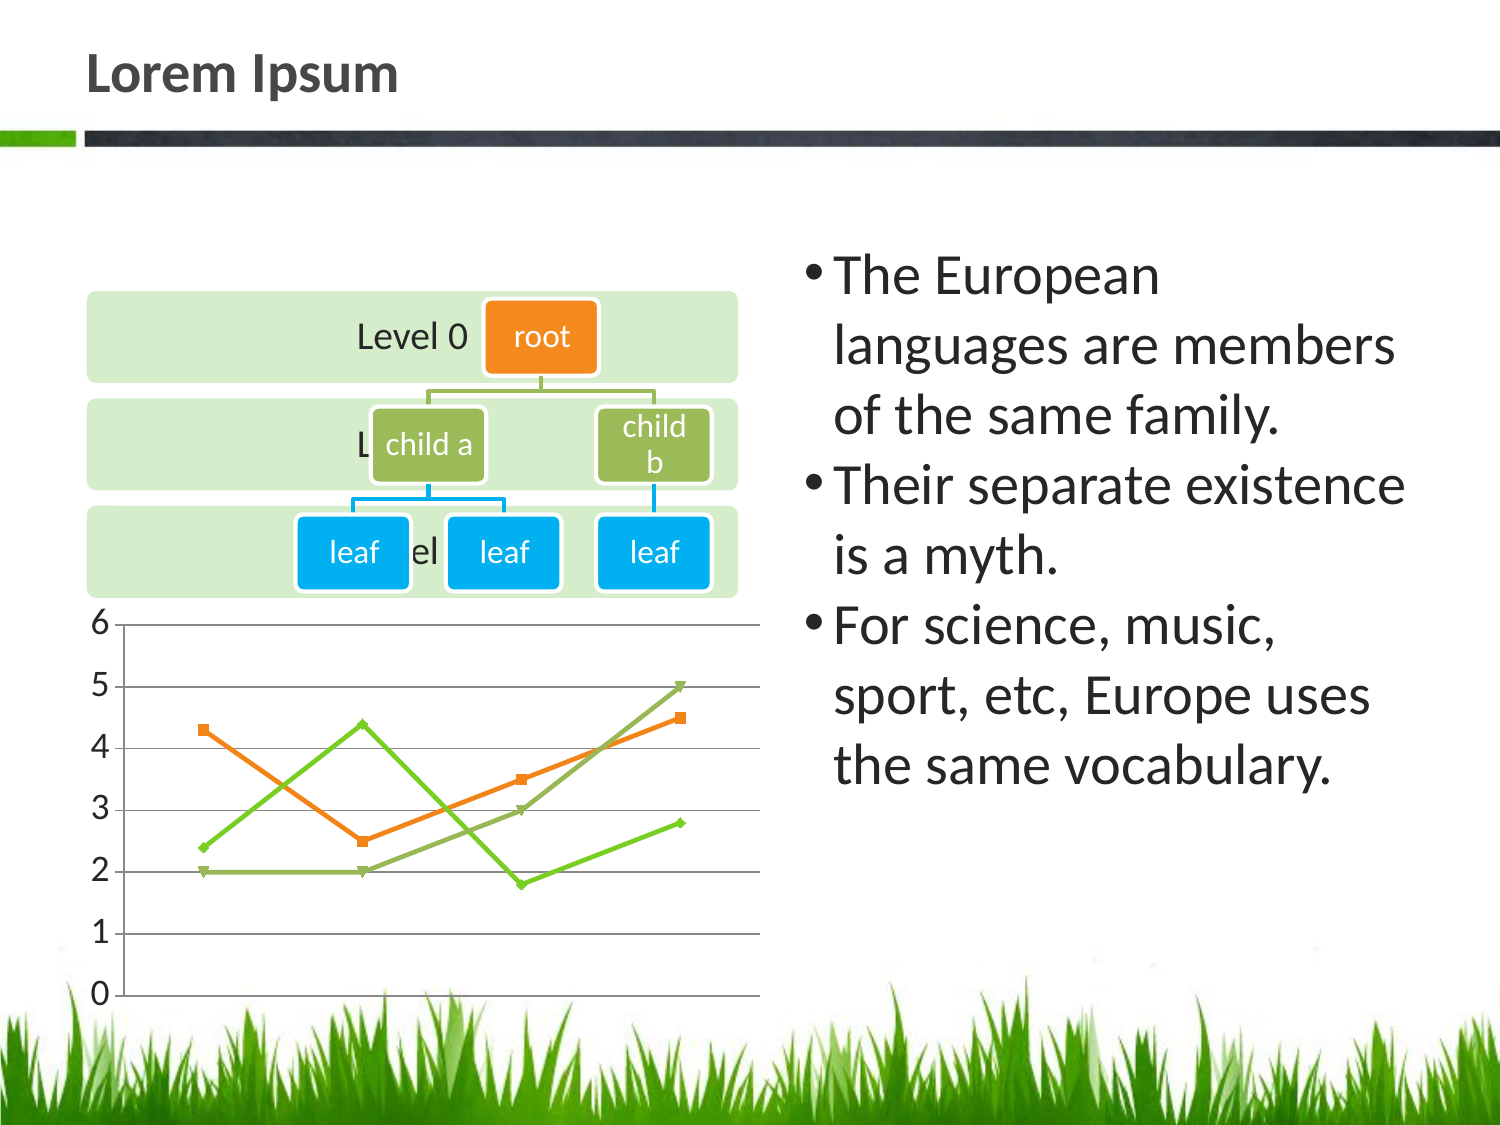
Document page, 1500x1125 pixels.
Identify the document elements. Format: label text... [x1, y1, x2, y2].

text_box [86, 290, 739, 596]
picture [0, 0, 1500, 1125]
title Lorem Ipsum [71, 12, 1450, 125]
text_box The European languages are members of the same family. Their separate existence is a myth. For science, music, sport, etc, Europe uses the same vocabulary. [773, 228, 1424, 849]
chart [76, 597, 774, 1024]
